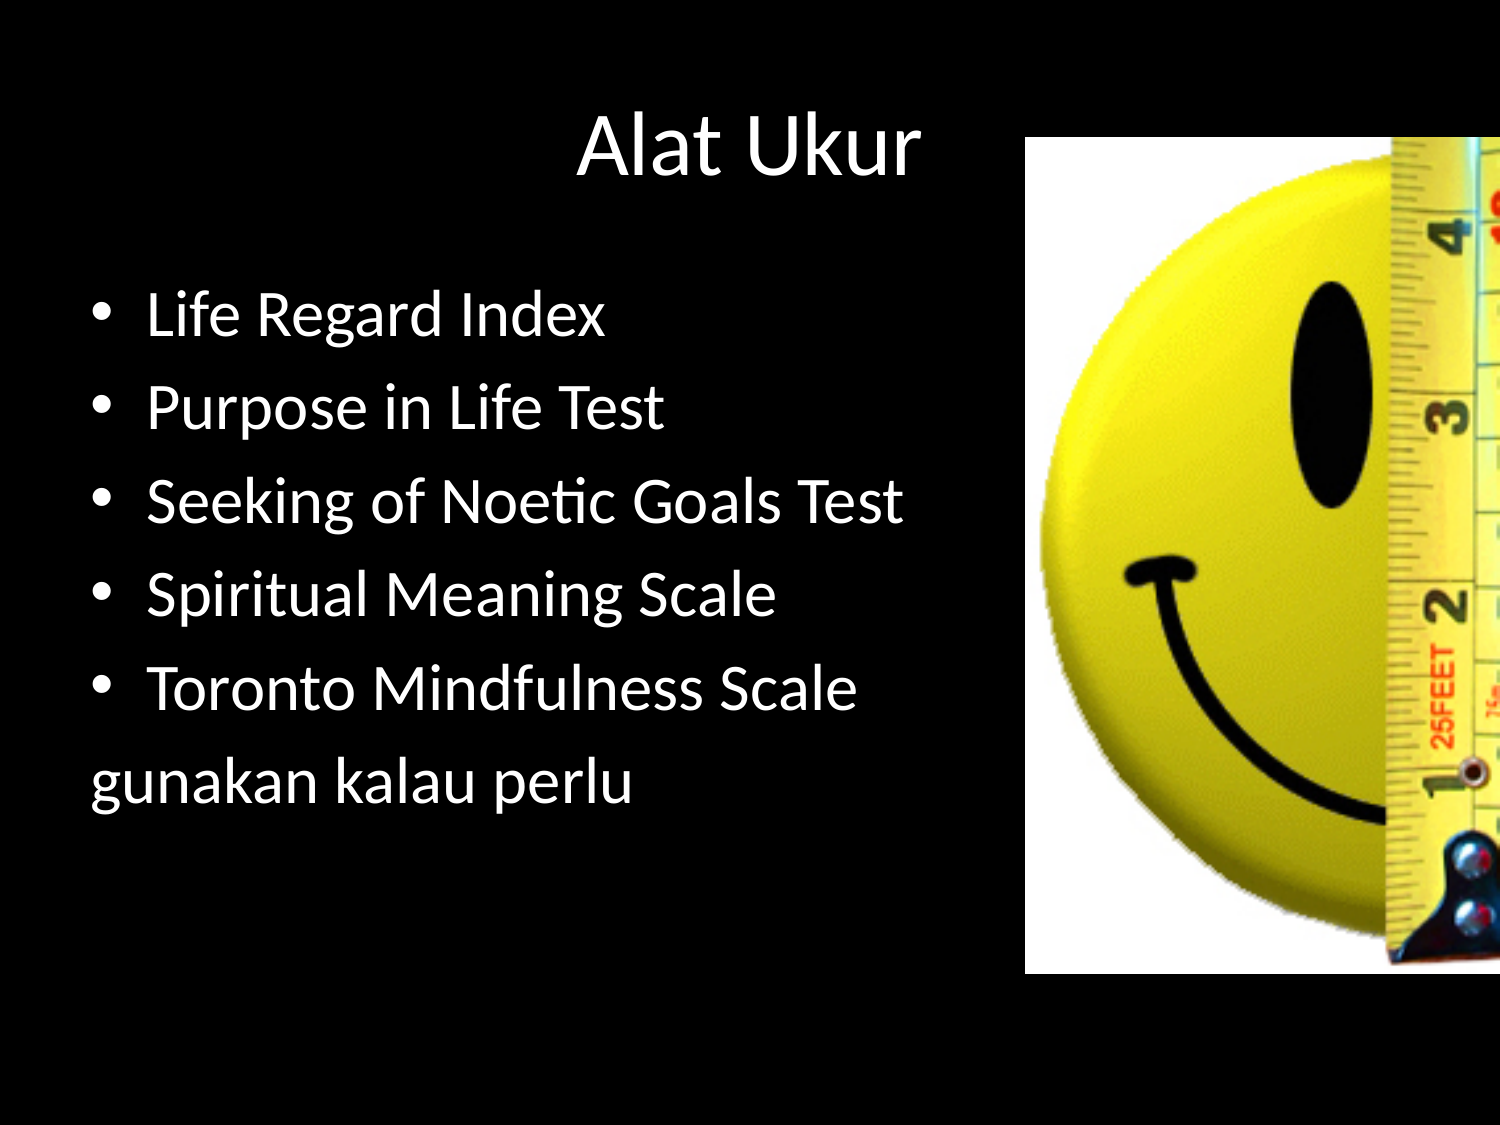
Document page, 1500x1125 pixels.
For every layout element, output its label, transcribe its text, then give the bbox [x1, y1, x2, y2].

list Life Regard Index Purpose in Life Test Seeking of Noetic Goals Test Spiritual Meaning Scale Toronto Mindfulness Scale gunakan kalau perlu [75, 262, 1425, 1005]
title Alat Ukur [75, 45, 1425, 233]
picture [1024, 137, 1500, 975]
